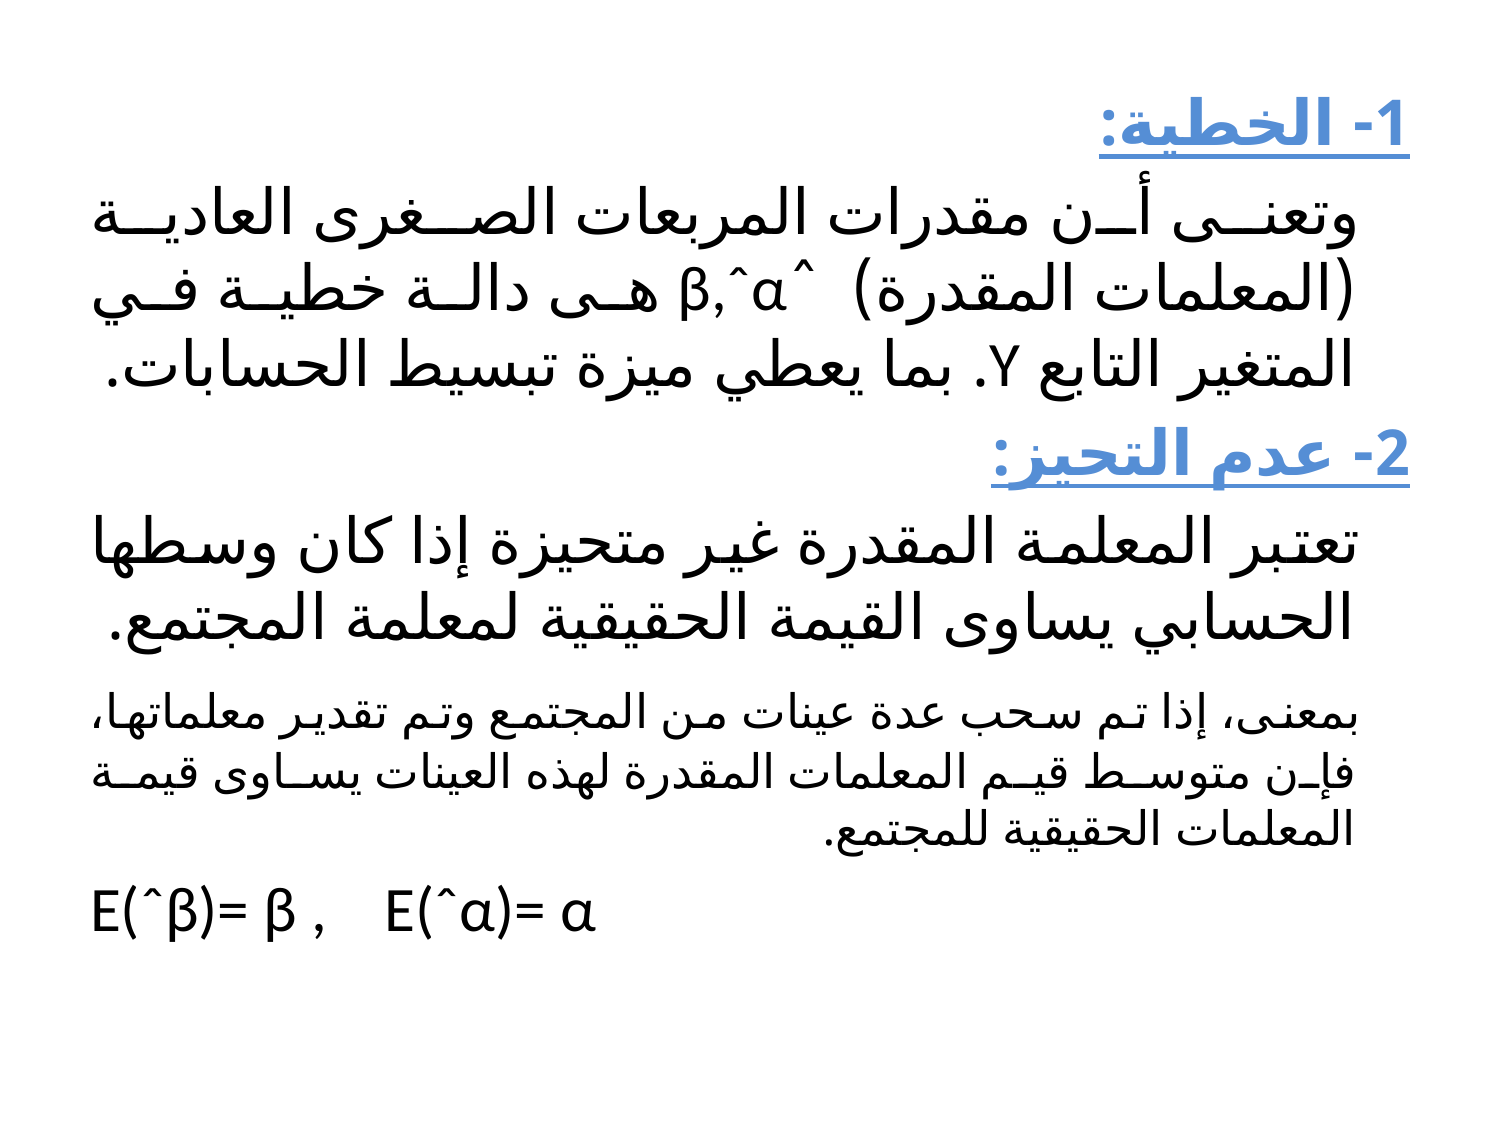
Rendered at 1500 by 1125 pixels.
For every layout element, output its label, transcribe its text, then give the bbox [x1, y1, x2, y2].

list 1- الخطية: وتعنى أن مقدرات المربعات الصغرى العادية (المعلمات المقدرة) ˆβ,ˆα هى دالة خطية في المتغير التابع Y. بما يعطي ميزة تبسيط الحسابات. 2- عدم التحيز: تعتبر المعلمة المقدرة غير متحيزة إذا كان وسطها الحسابي يساوى القيمة الحقيقية لمعلمة المجتمع. بمعنى، إذا تم سحب عدة عينات من المجتمع وتم تقدير معلماتها، فإن متوسط قيم المعلمات المقدرة لهذه العينات يساوى قيمة المعلمات الحقيقية للمجتمع. E(ˆβ)= β , E(ˆα)= α [75, 75, 1425, 1005]
